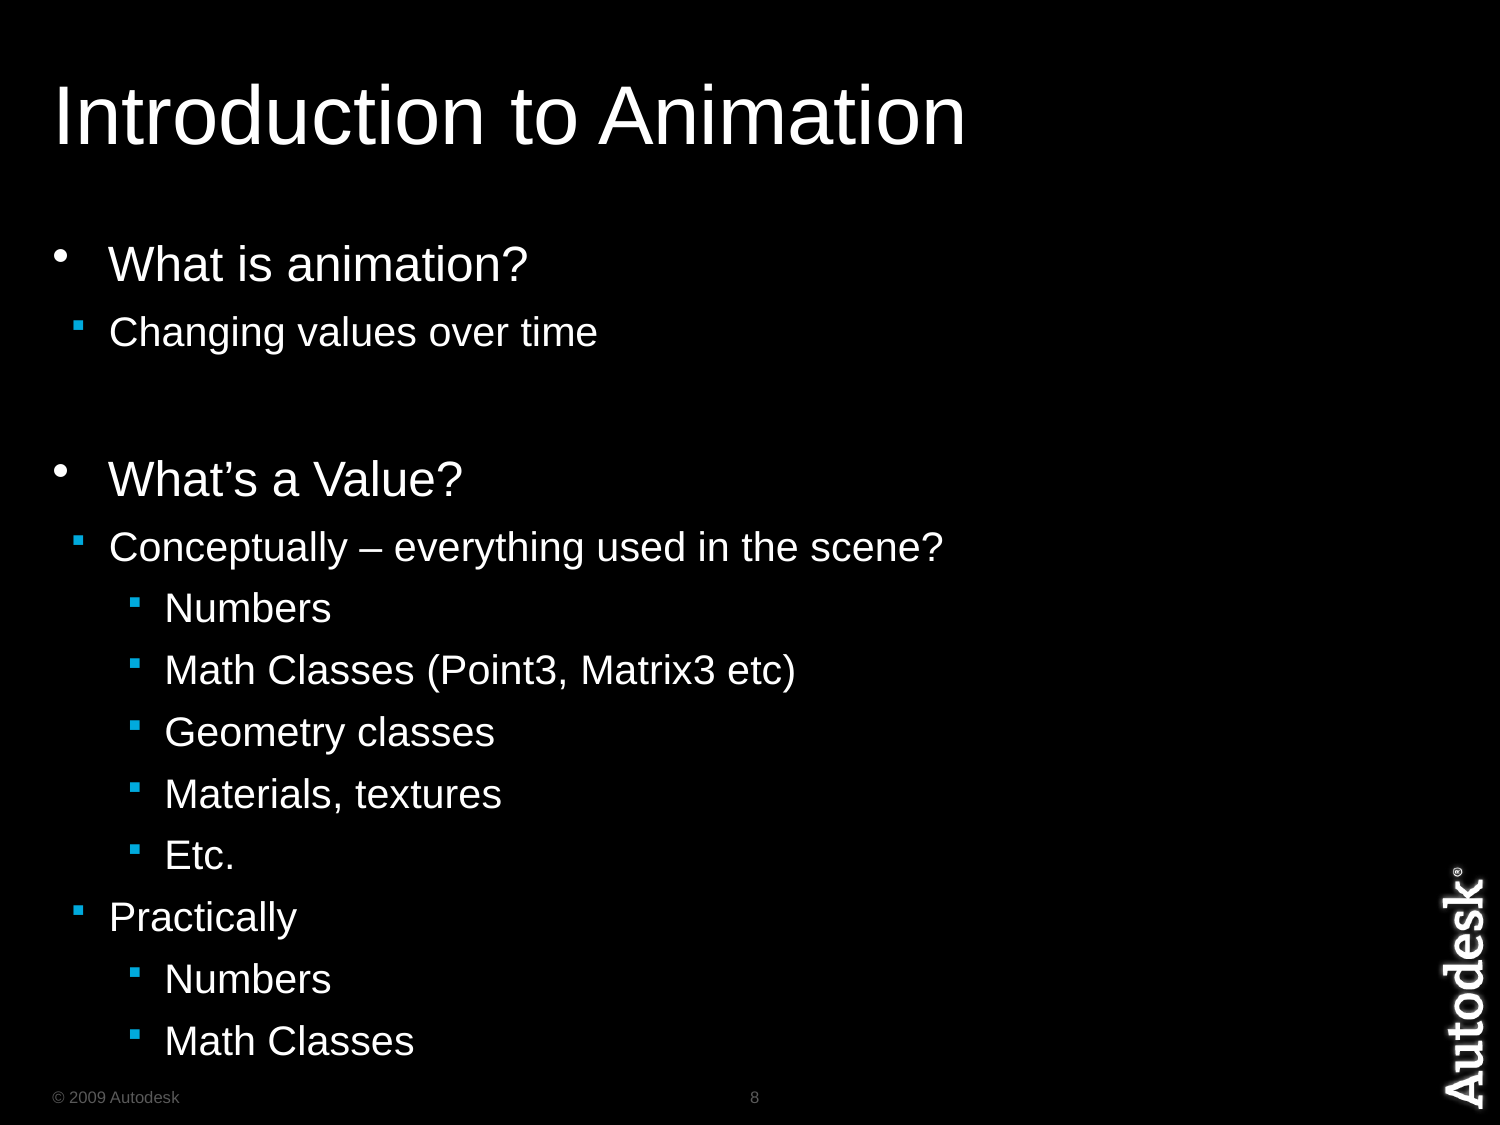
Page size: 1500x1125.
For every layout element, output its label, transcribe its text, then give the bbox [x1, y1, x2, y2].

title Introduction to Animation [52, 22, 1401, 211]
picture [1402, 0, 1500, 1125]
list What is animation? Changing values over time What’s a Value? Conceptually – everything used in the scene? Numbers Math Classes (Point3, Matrix3 etc) Geometry classes Materials, textures Etc. Practically Numbers Math Classes [52, 231, 1401, 1073]
